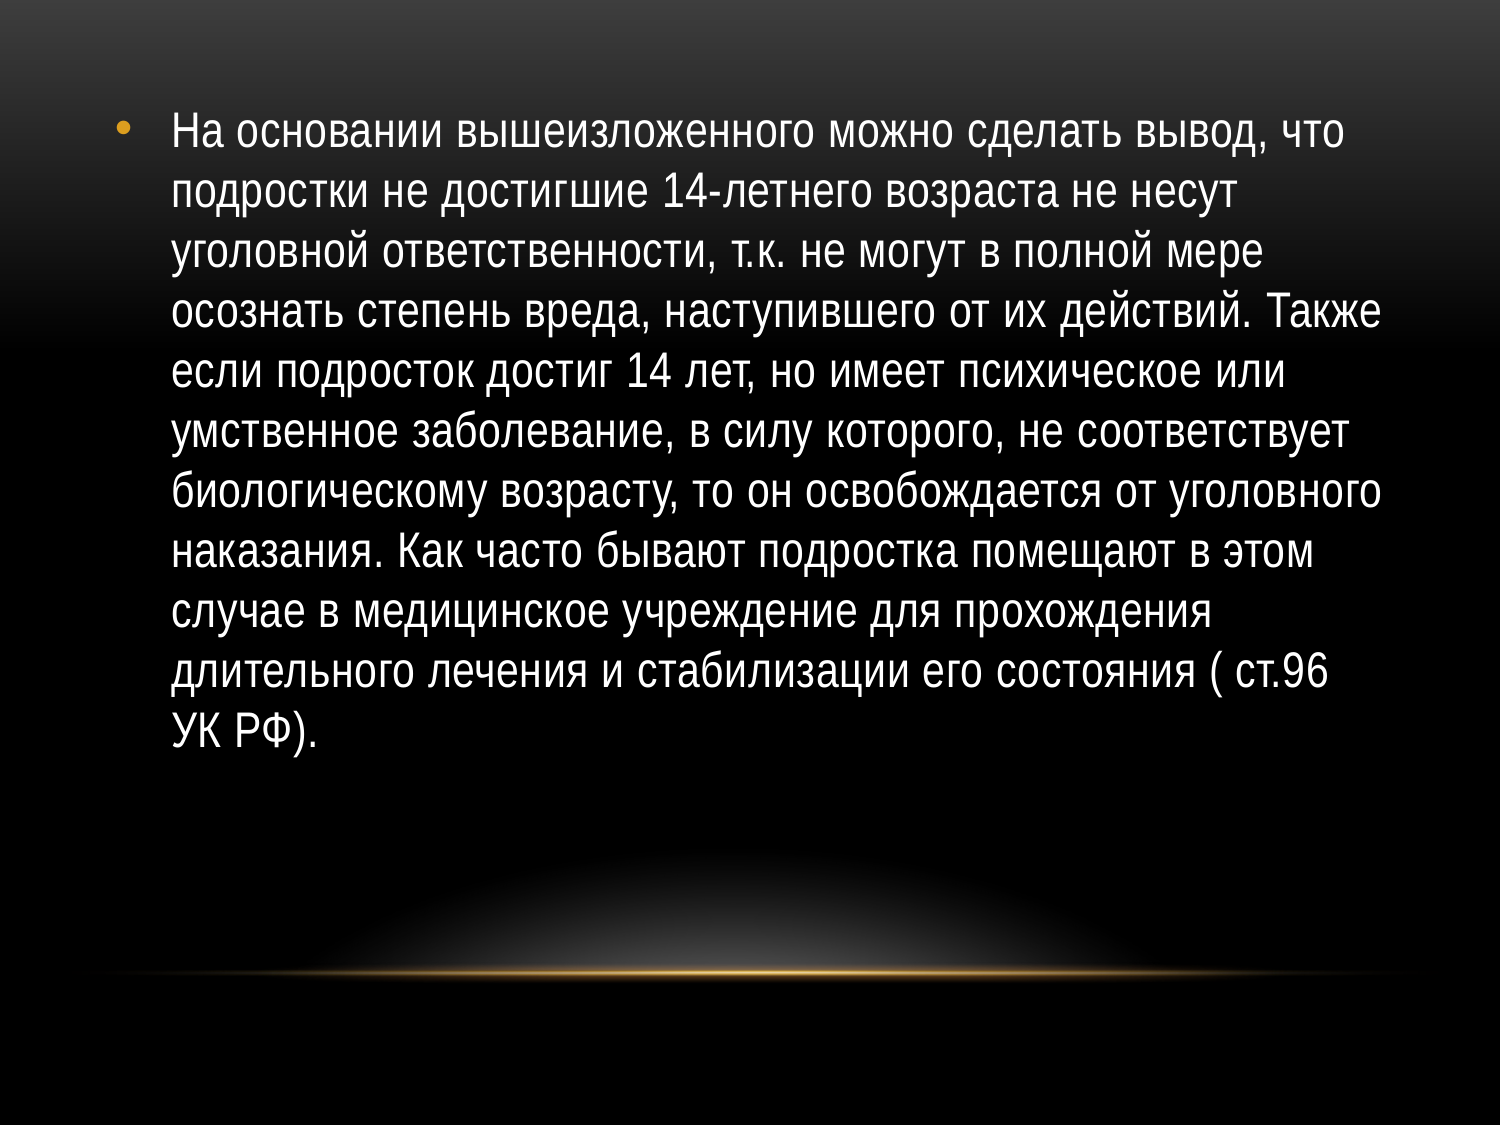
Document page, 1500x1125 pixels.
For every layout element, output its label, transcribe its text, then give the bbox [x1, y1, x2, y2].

list На основании вышеизложенного можно сделать вывод, что подростки не достигшие 14-летнего возраста не несут уголовной ответственности, т.к. не могут в полной мере осознать степень вреда, наступившего от их действий. Также если подросток достиг 14 лет, но имеет психическое или умственное заболевание, в силу которого, не соответствует биологическому возрасту, то он освобождается от уголовного наказания. Как часто бывают подростка помещают в этом случае в медицинское учреждение для прохождения длительного лечения и стабилизации его состояния ( ст.96 УК РФ). [99, 90, 1400, 938]
picture [0, 0, 1500, 1125]
